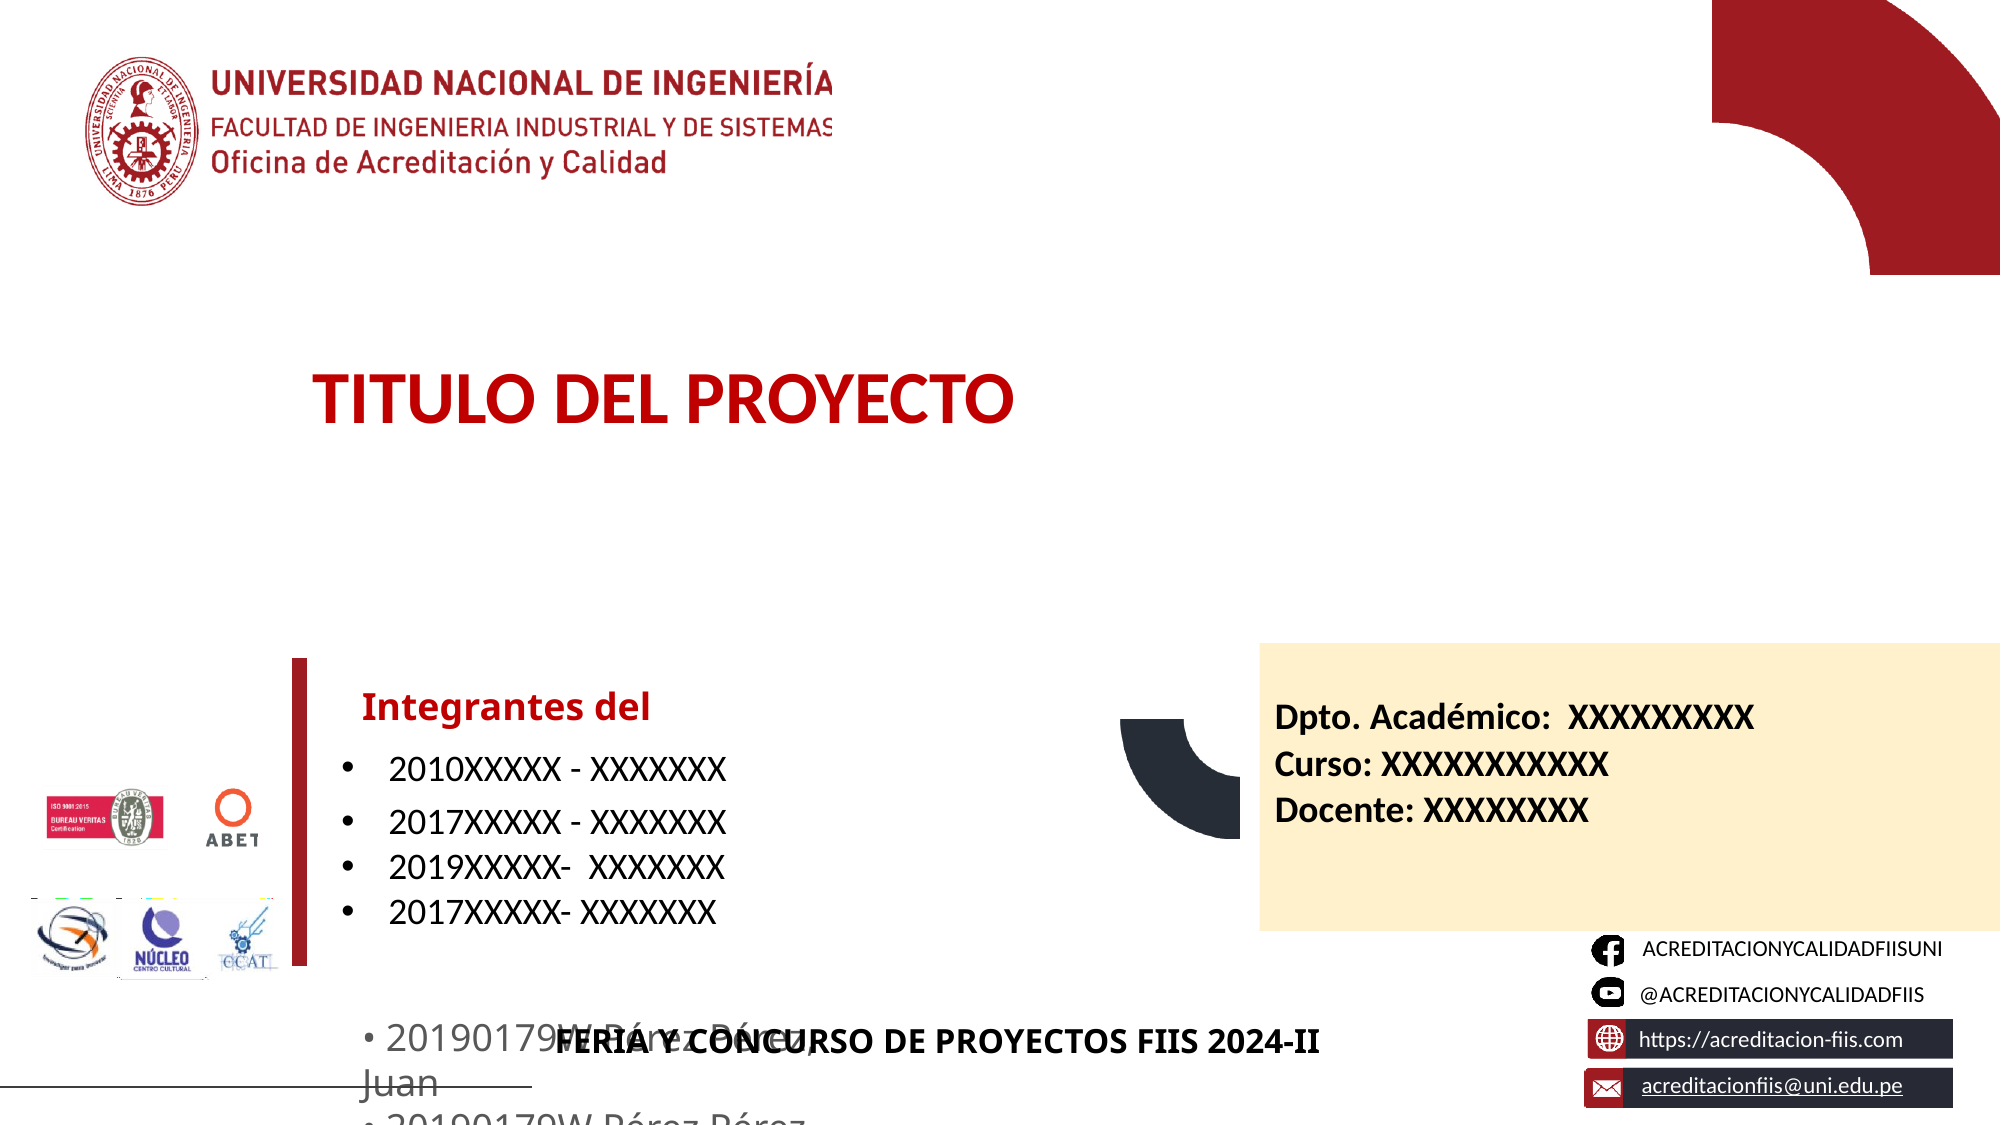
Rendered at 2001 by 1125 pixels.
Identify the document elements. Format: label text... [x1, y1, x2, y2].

picture [1120, 719, 1240, 840]
text_box FERIA Y CONCURSO DE PROYECTOS FIIS 2024-II [552, 1017, 1329, 1060]
text_box 2010XXXXX - XXXXXXX 2017XXXXX - XXXXXXX 2019XXXXX- XXXXXXX 2017XXXXX- XXXXXXX [339, 733, 1086, 933]
text_box [326, 729, 1102, 1018]
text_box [1259, 642, 2000, 1007]
picture [1584, 1019, 1954, 1108]
list TITULO DEL PROYECTO [310, 329, 1640, 980]
picture [42, 785, 259, 850]
picture [1712, 0, 2000, 275]
picture [31, 897, 284, 980]
text_box • 20190179W Pérez Pérez, Juan • 20190179W Pérez Pérez, Juan • 20190179W Pérez Pérez, Juan • 20190179W Pérez Pérez, Juan • 20190179W Pérez Pérez, Juan [362, 1018, 897, 1125]
picture [291, 658, 308, 966]
picture [81, 54, 833, 206]
